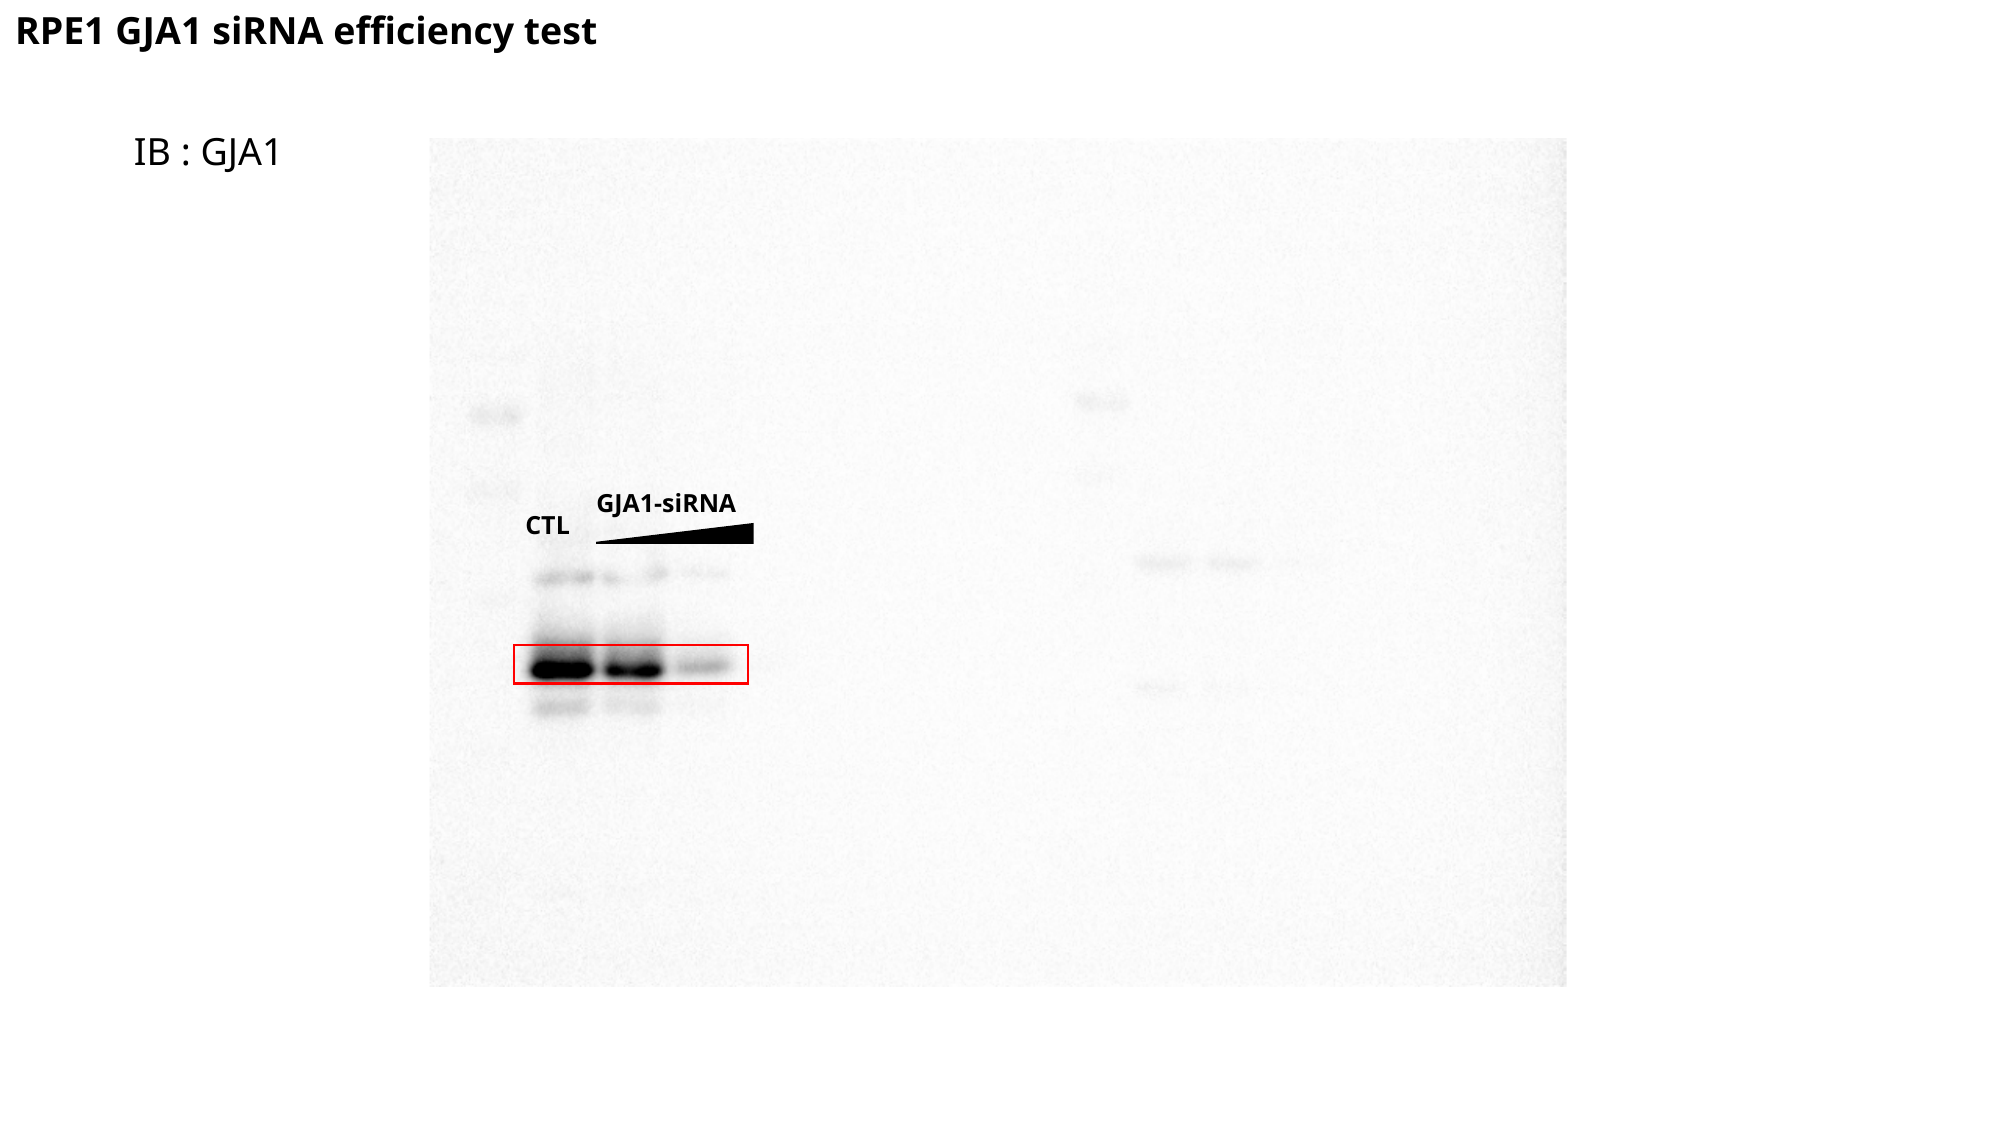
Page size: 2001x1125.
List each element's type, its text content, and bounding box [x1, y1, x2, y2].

text_box RPE1 GJA1 siRNA efficiency test [0, 0, 613, 60]
text_box IB : GJA1 [119, 120, 299, 181]
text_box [394, 137, 1606, 987]
